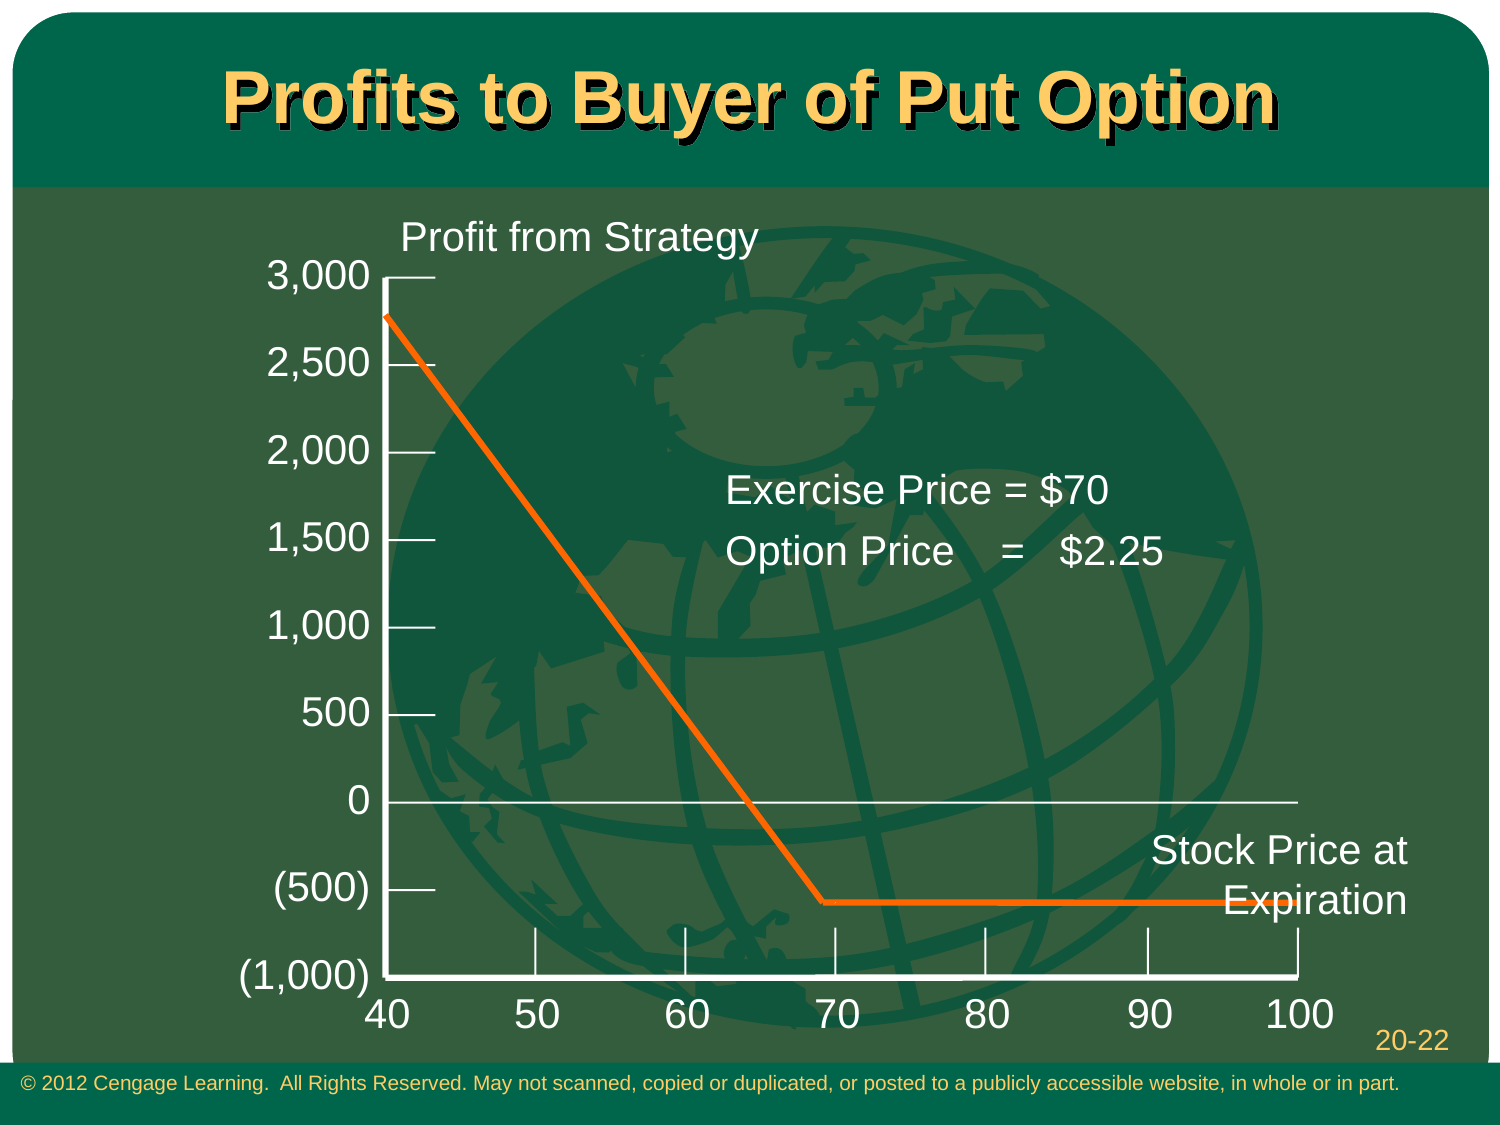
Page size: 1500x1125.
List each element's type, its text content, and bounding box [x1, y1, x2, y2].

text_box Stock Price at Expiration [1135, 815, 1423, 930]
text_box 50 [487, 979, 588, 1045]
text_box 80 [937, 979, 1038, 1045]
text_box Profit from Strategy [385, 202, 861, 268]
text_box 1,500 [210, 502, 386, 568]
text_box (500) [210, 852, 386, 918]
text_box 70 [787, 979, 888, 1045]
text_box 60 [637, 979, 738, 1045]
text_box Exercise Price = $70 Option Price = $2.25 [710, 465, 1336, 581]
text_box (1,000) [160, 940, 386, 1005]
text_box 2,000 [210, 415, 386, 480]
title Profits to Buyer of Put Option [112, 0, 1388, 188]
text_box 3,000 [210, 240, 386, 305]
text_box 0 [210, 765, 386, 830]
footer © 2012 Cengage Learning. All Rights Reserved. May not scanned, copied or duplicated, or posted to a publicly accessible website, in whole or in part. [0, 1062, 1500, 1125]
text_box 500 [210, 677, 386, 743]
text_box 90 [1100, 979, 1200, 1045]
text_box 2,500 [210, 327, 386, 393]
text_box 40 [337, 979, 438, 1045]
text_box 100 [1224, 979, 1375, 1045]
text_box 1,000 [210, 590, 386, 655]
slide_number 20-22 [1325, 1014, 1500, 1062]
